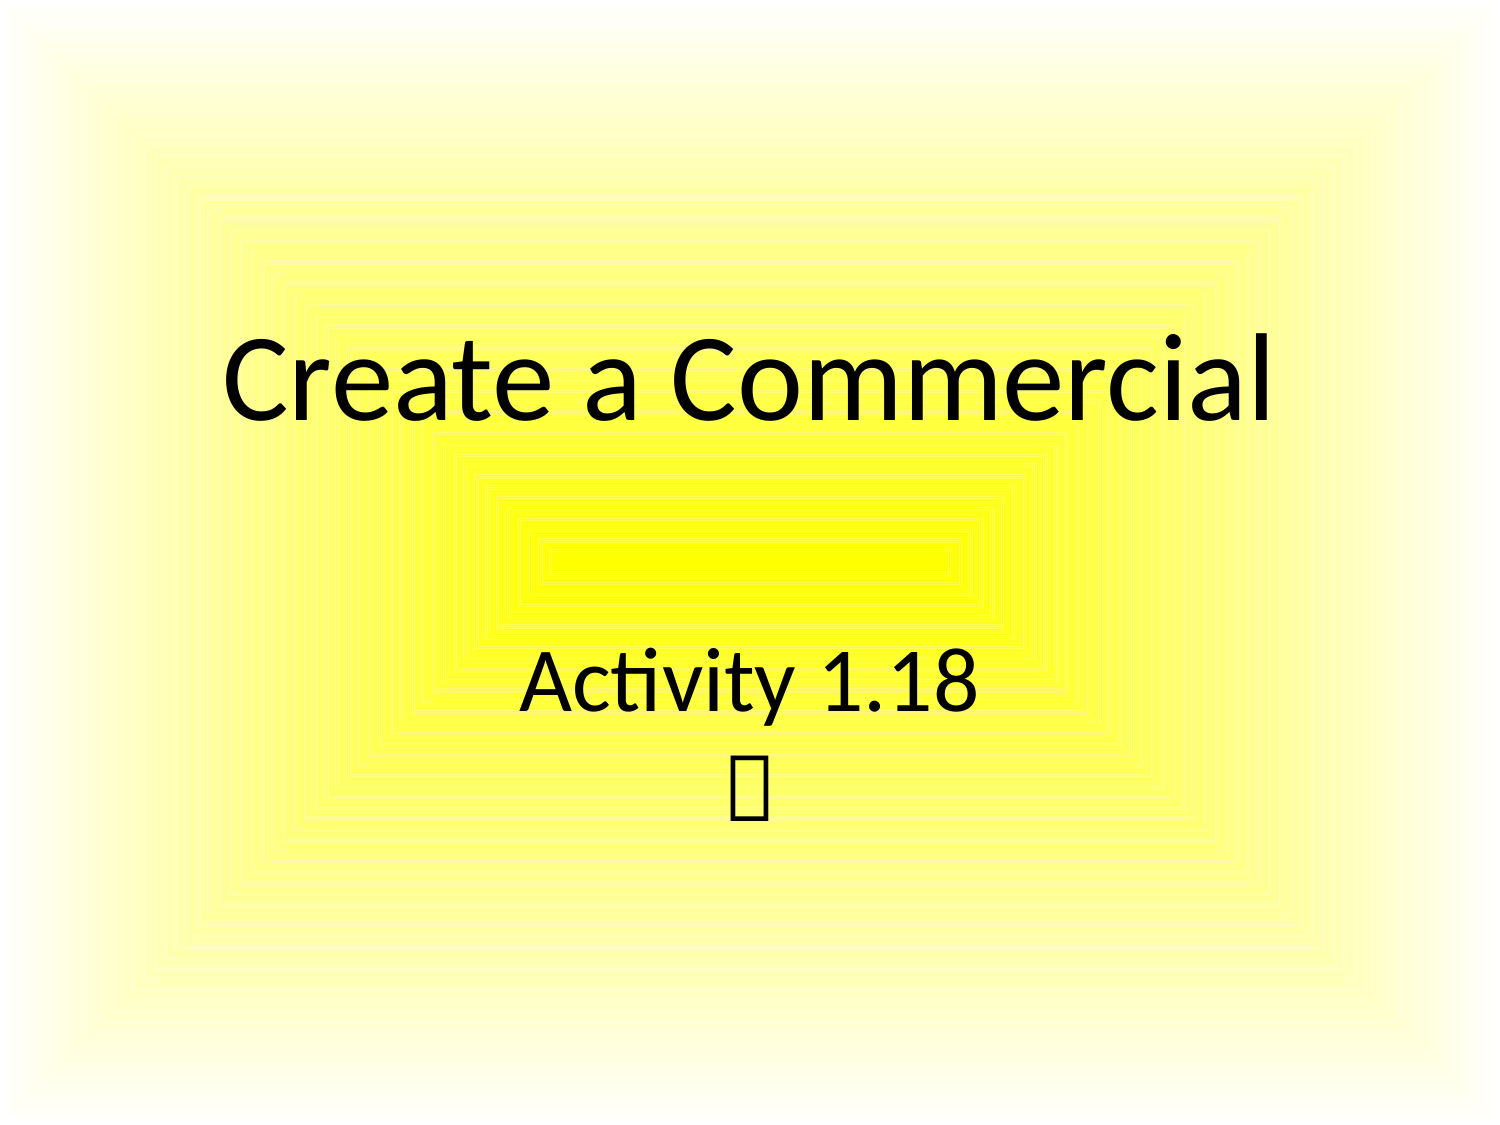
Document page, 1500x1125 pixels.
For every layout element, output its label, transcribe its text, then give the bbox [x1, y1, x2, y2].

text_box Activity 1.18  [112, 608, 1388, 850]
title Create a Commercial [112, 249, 1388, 492]
